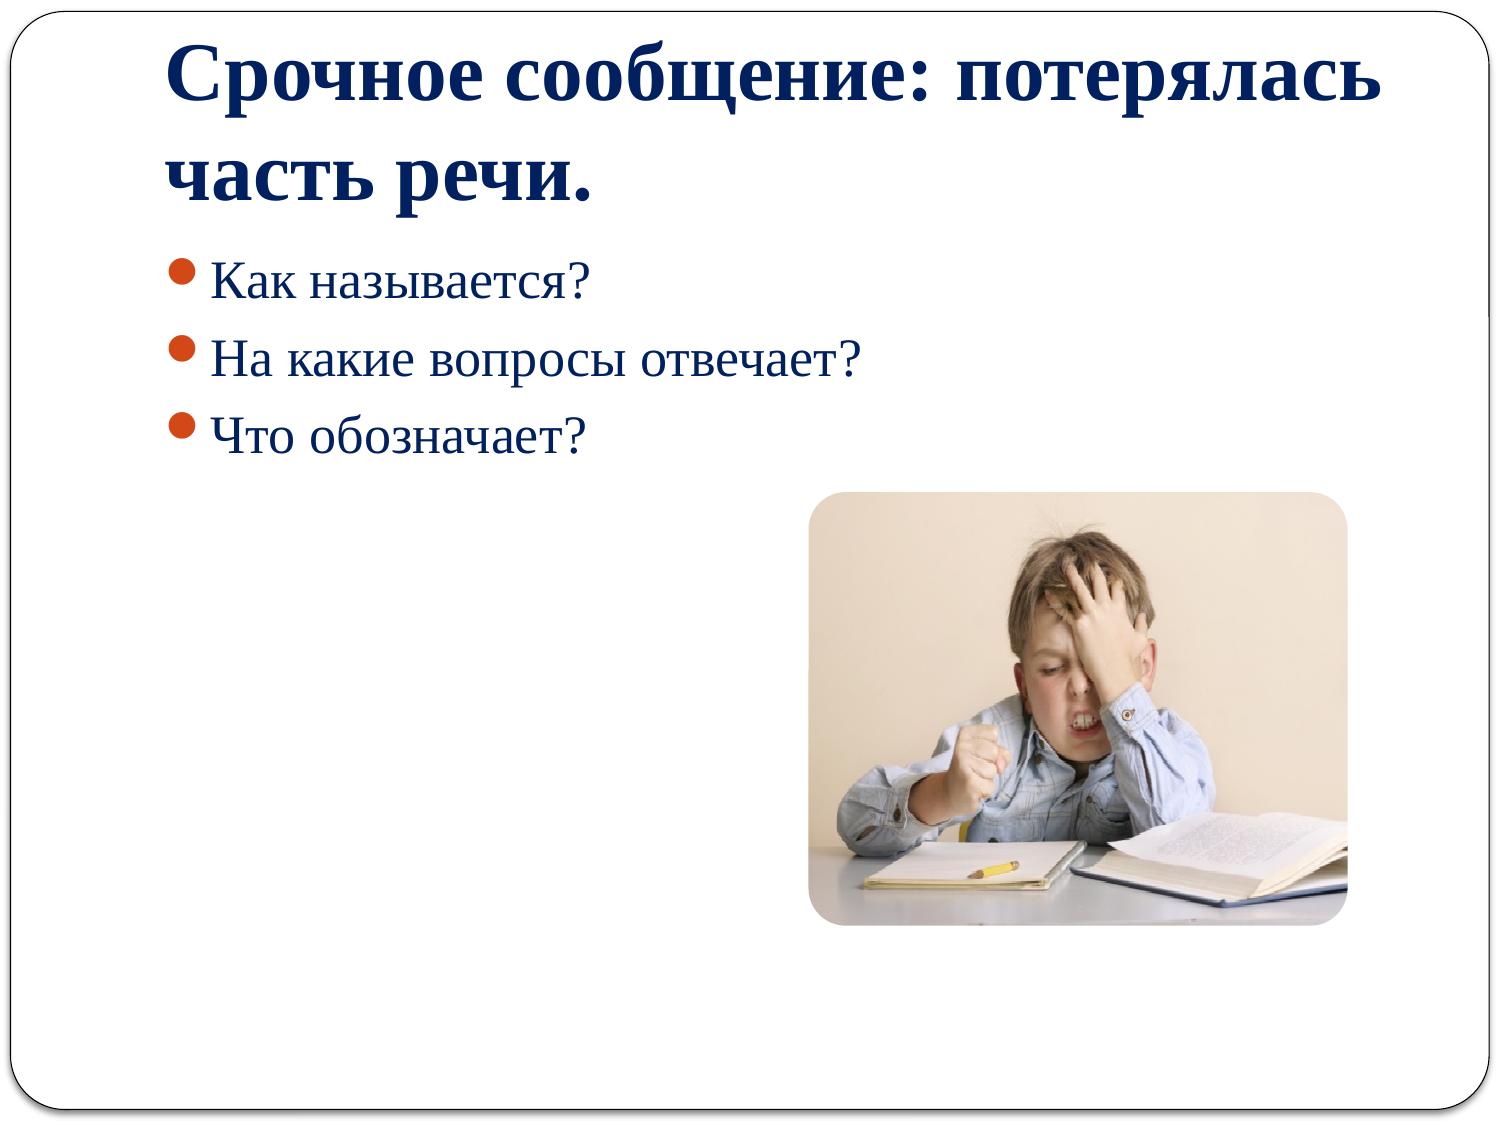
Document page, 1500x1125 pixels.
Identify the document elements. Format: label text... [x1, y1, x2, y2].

title Срочное сообщение: потерялась часть речи. [150, 45, 1425, 233]
picture [808, 491, 1348, 926]
list Как называется? На какие вопросы отвечает? Что обозначает? [150, 237, 1425, 988]
